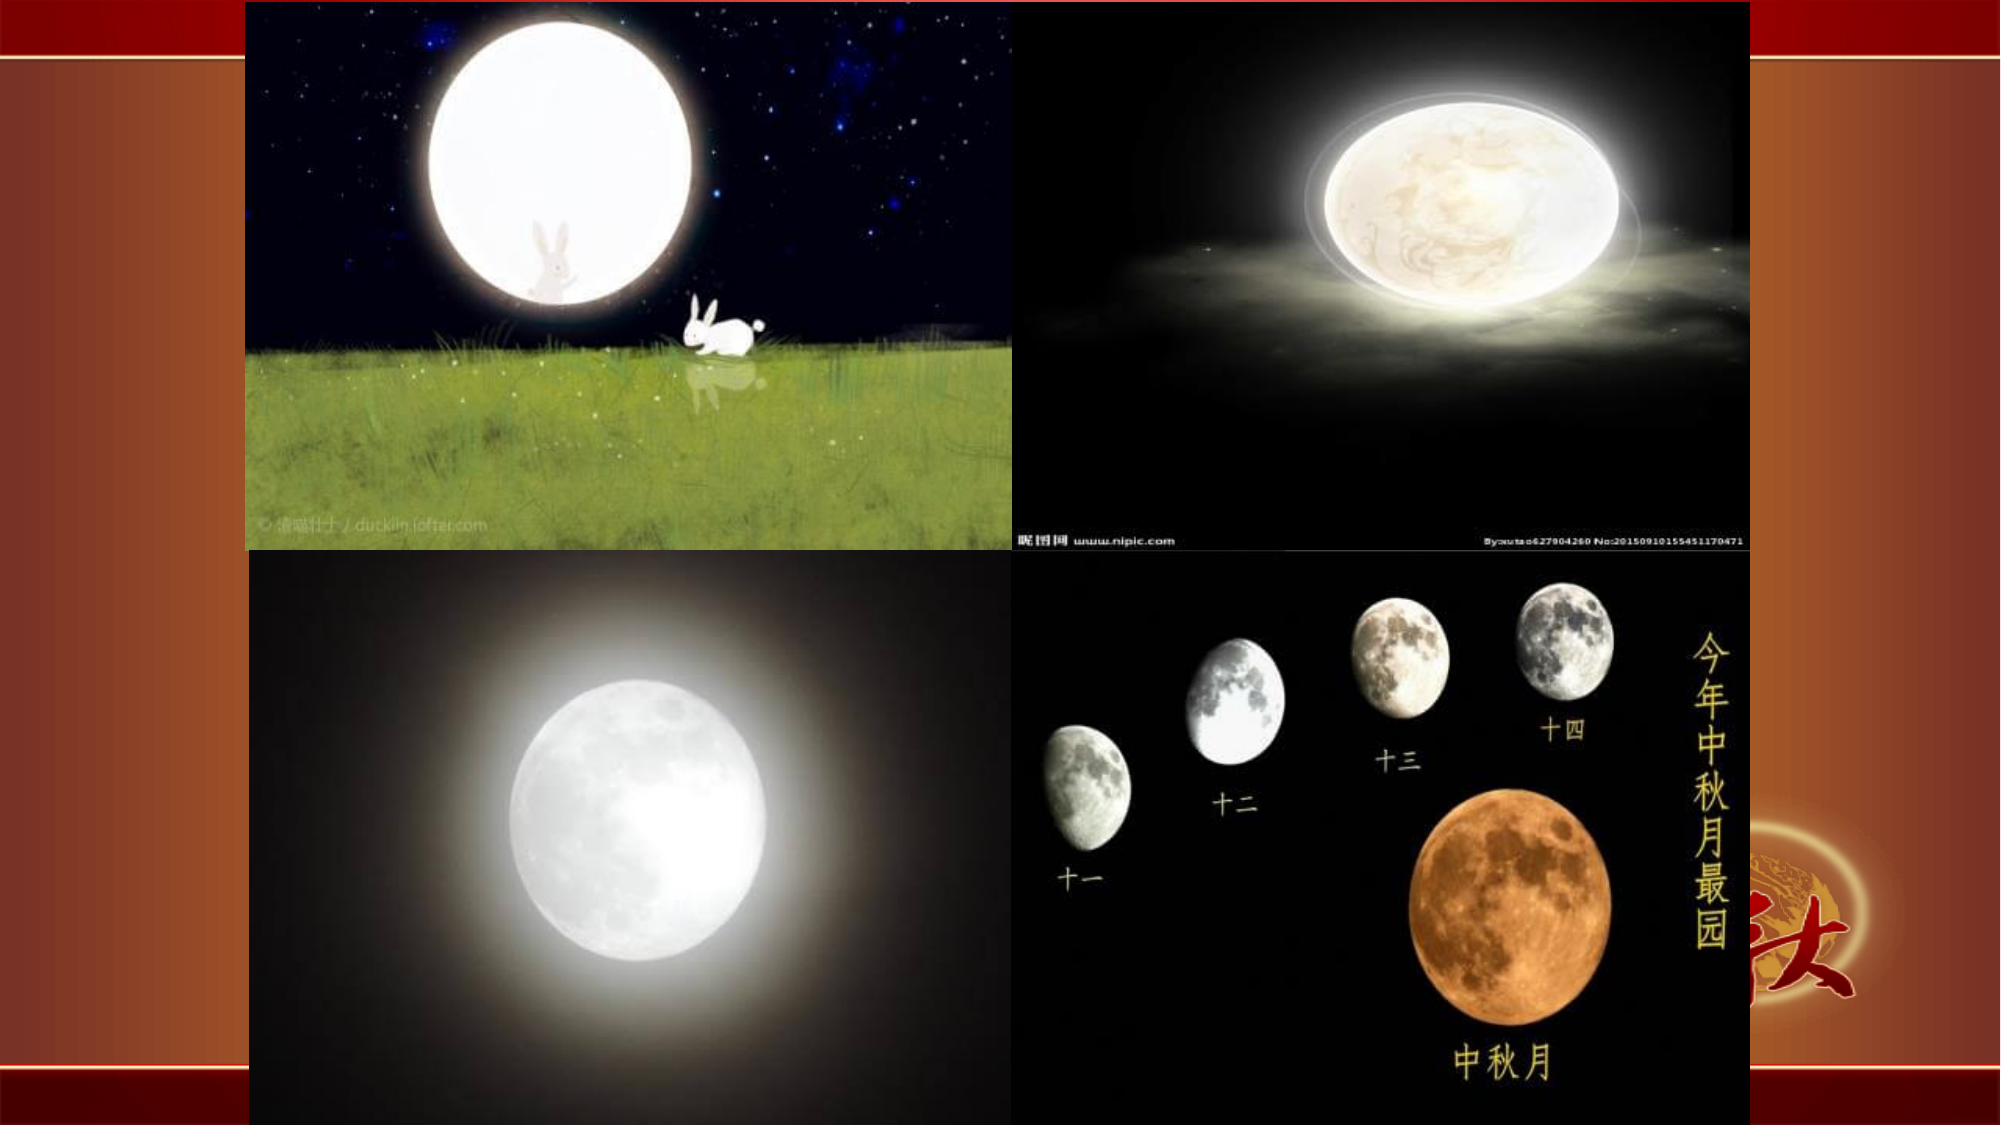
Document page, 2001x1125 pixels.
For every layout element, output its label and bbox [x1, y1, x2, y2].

picture [0, 0, 2001, 1125]
text_box [245, 2, 1751, 1125]
